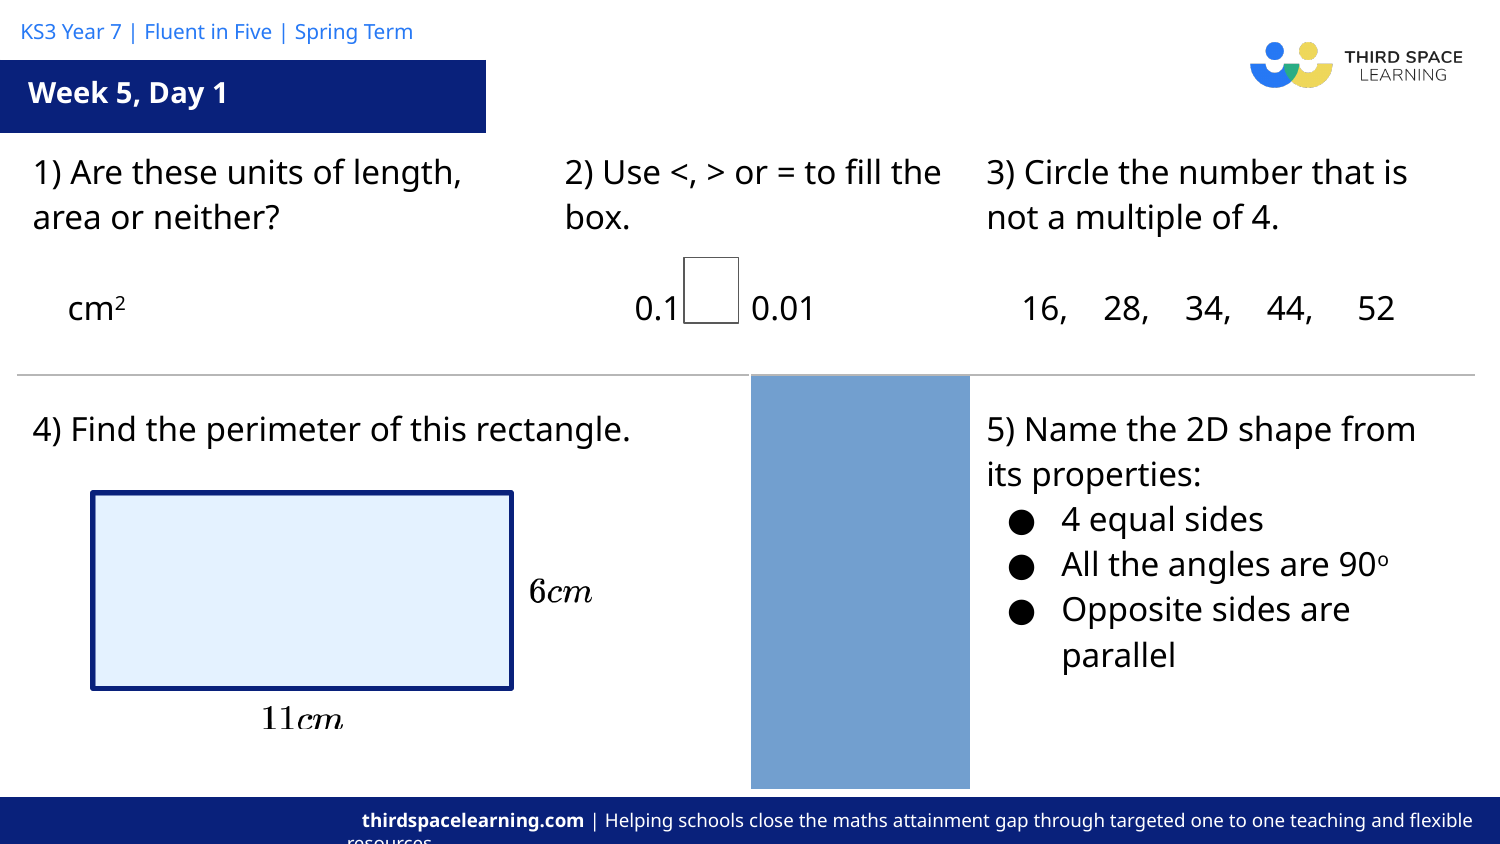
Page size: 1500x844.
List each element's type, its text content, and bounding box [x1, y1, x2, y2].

picture [1250, 33, 1465, 99]
table_header 3) Circle the number that is not a multiple of 4. 16, 28, 34, 44, 52 [972, 142, 1474, 374]
table_header 2) Use <, > or = to fill the box. 0.1 0.01 [550, 142, 970, 374]
picture [89, 488, 592, 729]
table_header 1) Are these units of length, area or neither? cm2 [19, 142, 549, 374]
text_box Week 5, Day 1 [13, 59, 383, 125]
table_cell 4) Find the perimeter of this rectangle. [19, 376, 749, 788]
table_cell 5) Name the 2D shape from its properties: 4 equal sides All the angles are 90o Opposite sides are parallel [972, 376, 1474, 788]
text_box [684, 257, 739, 324]
